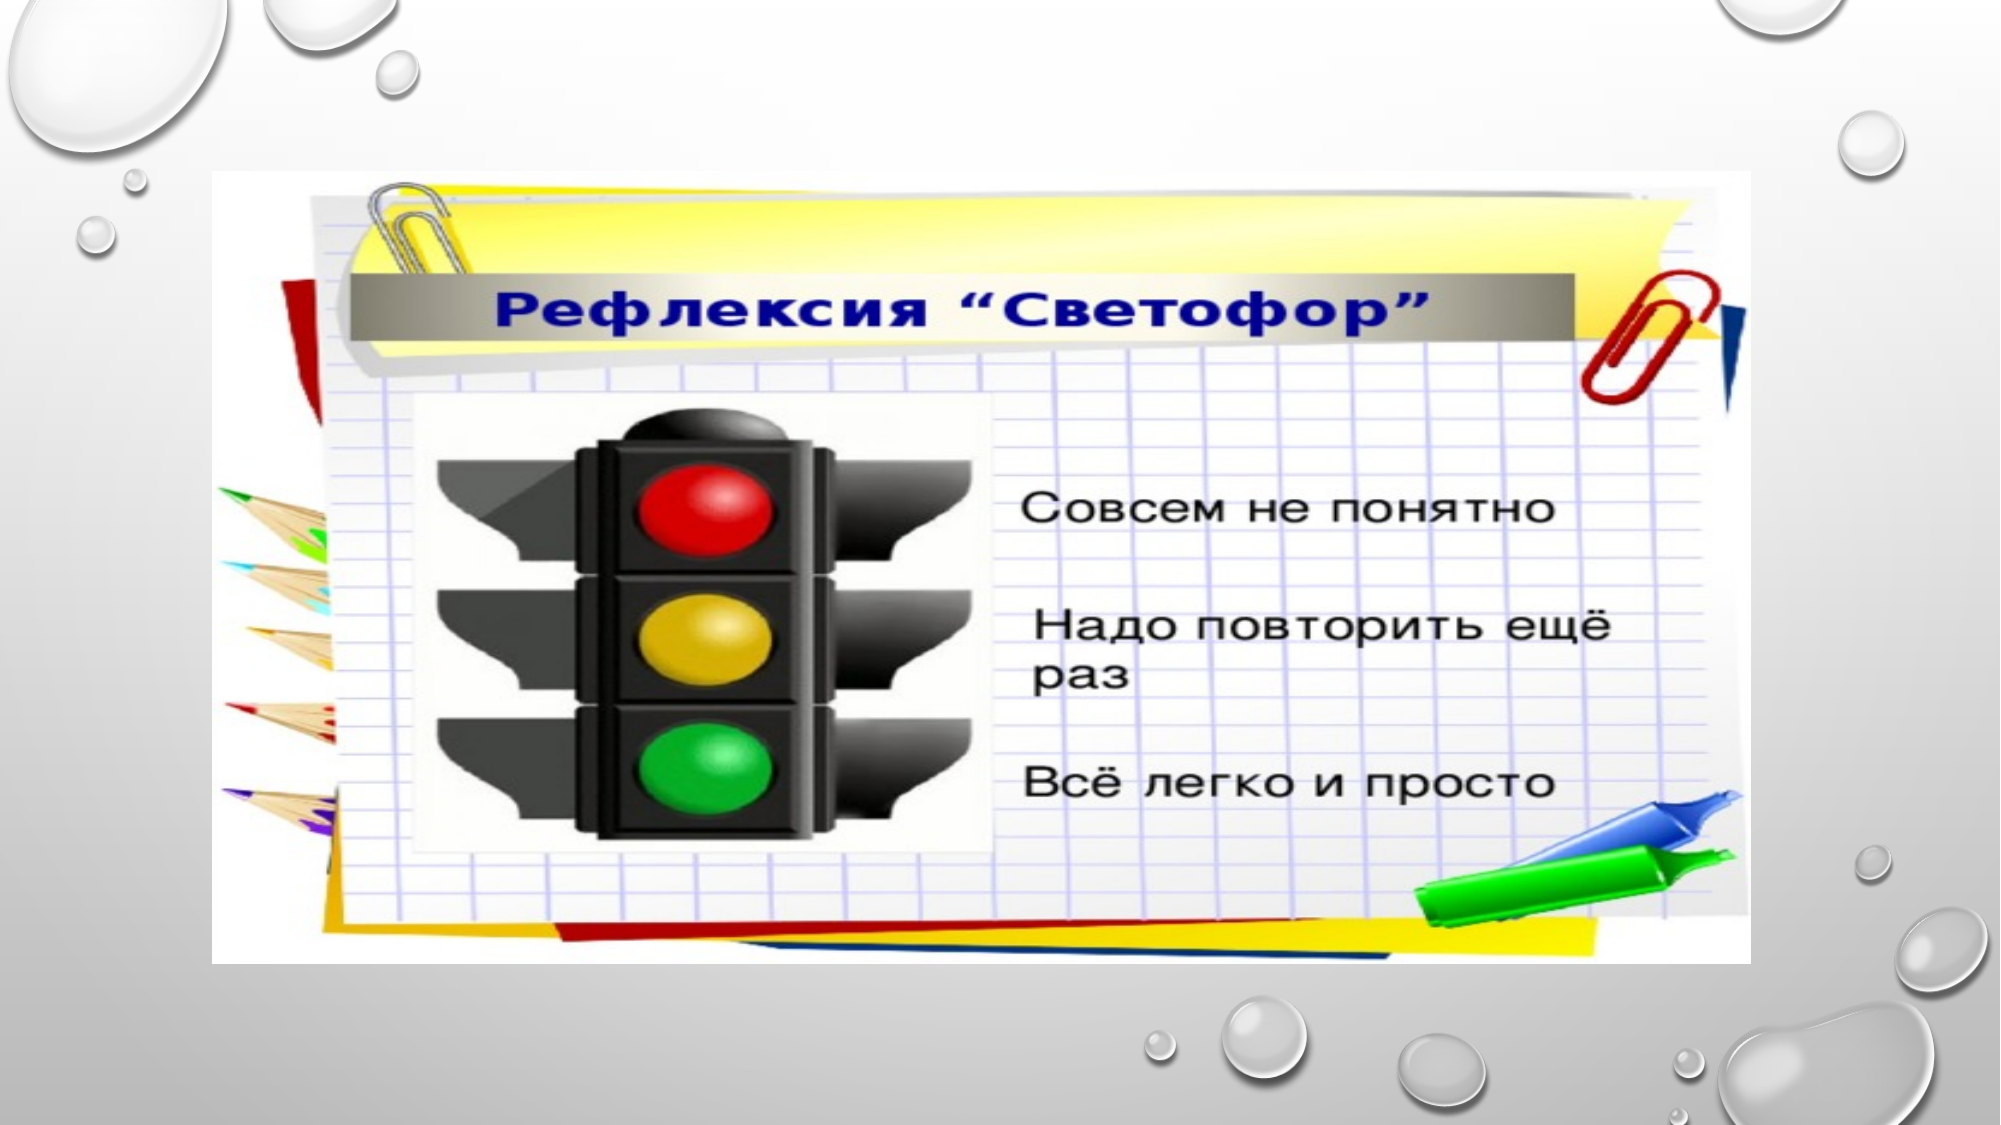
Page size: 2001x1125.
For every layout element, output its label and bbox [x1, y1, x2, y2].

list [212, 171, 1752, 964]
picture [0, 0, 2000, 1125]
